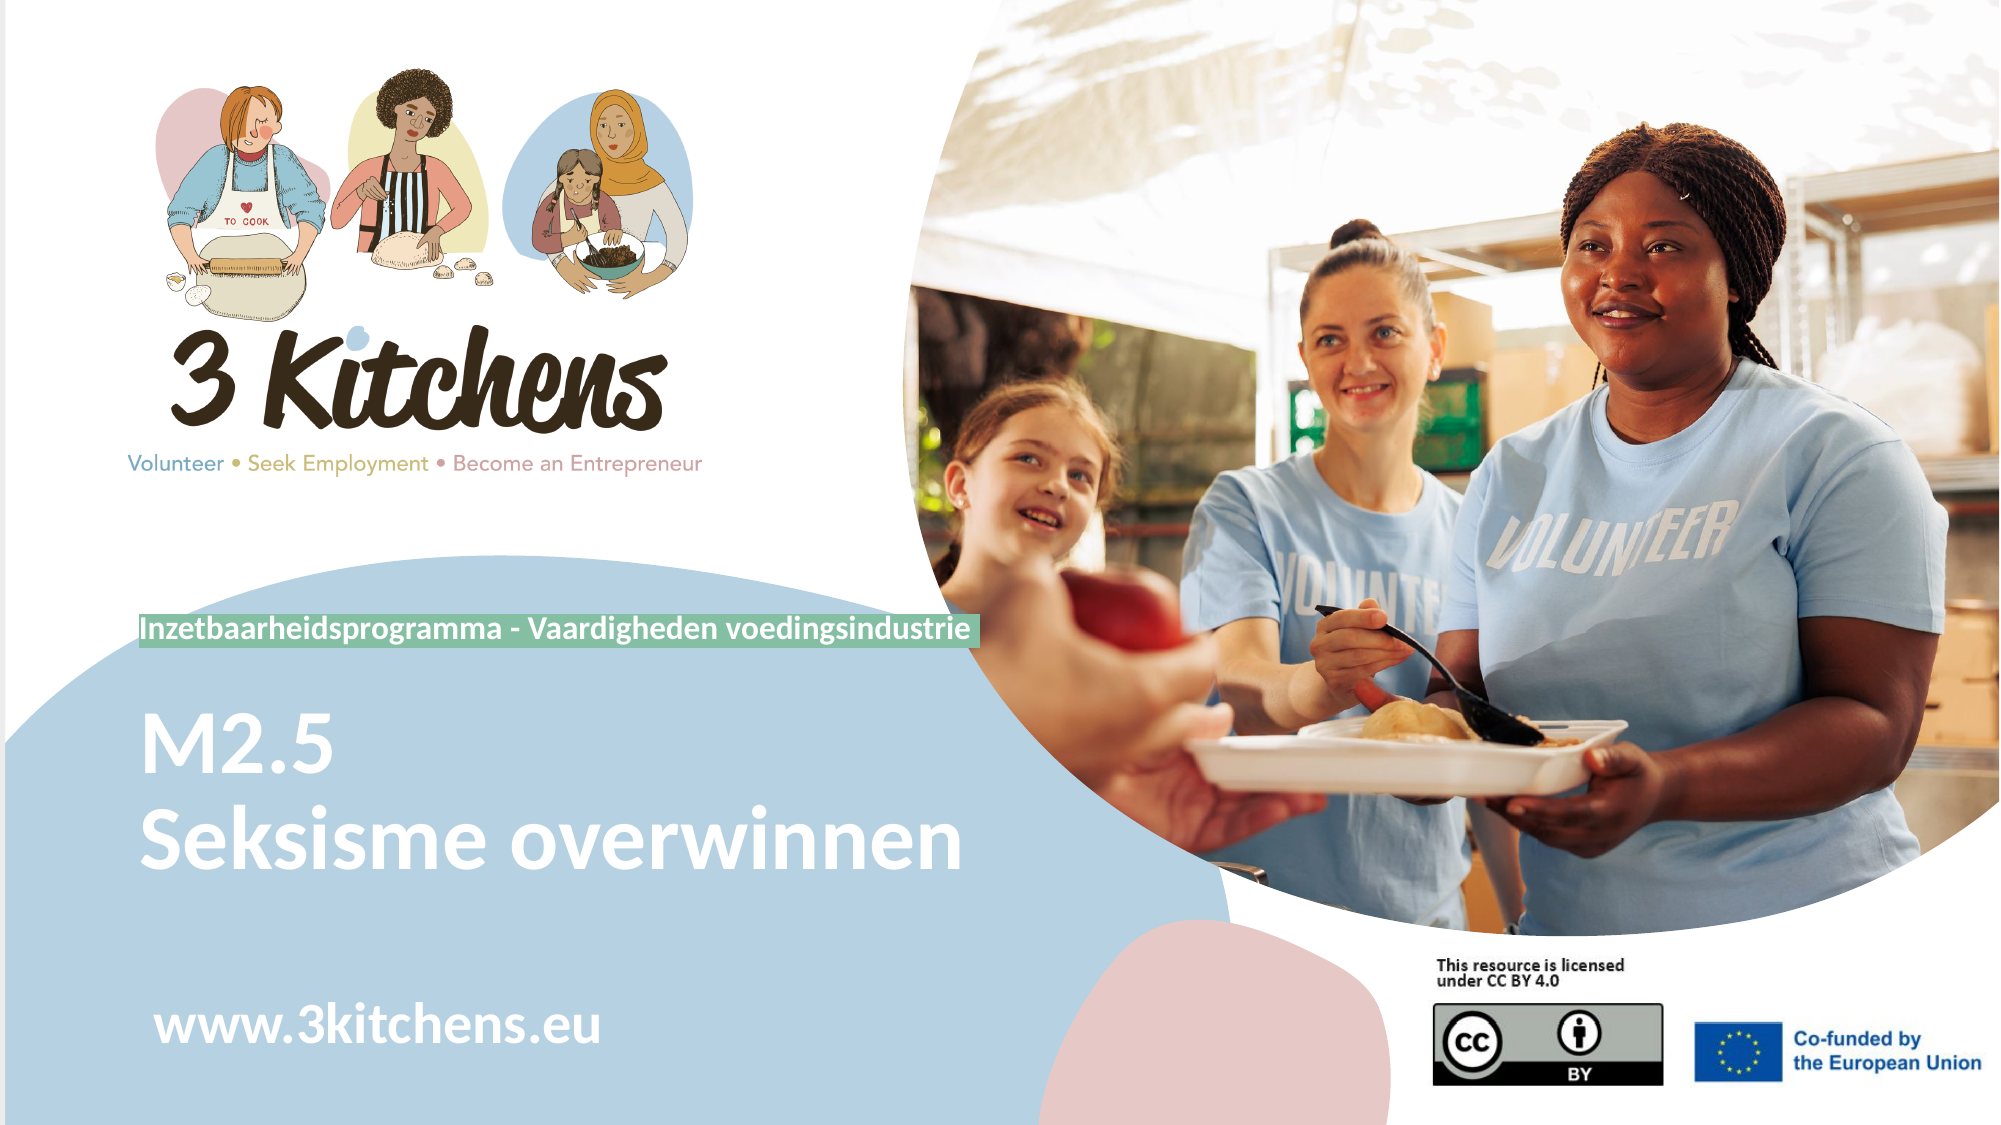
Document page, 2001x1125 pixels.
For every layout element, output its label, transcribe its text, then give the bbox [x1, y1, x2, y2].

picture [1409, 947, 2001, 1099]
text_box Inzetbaarheidsprogramma - Vaardigheden voedingsindustrie [124, 598, 902, 654]
list M2.5 Seksisme overwinnen [125, 689, 902, 804]
picture [902, 0, 2000, 937]
picture [91, 16, 765, 504]
text_box www.3kitchens.eu [138, 986, 779, 1106]
